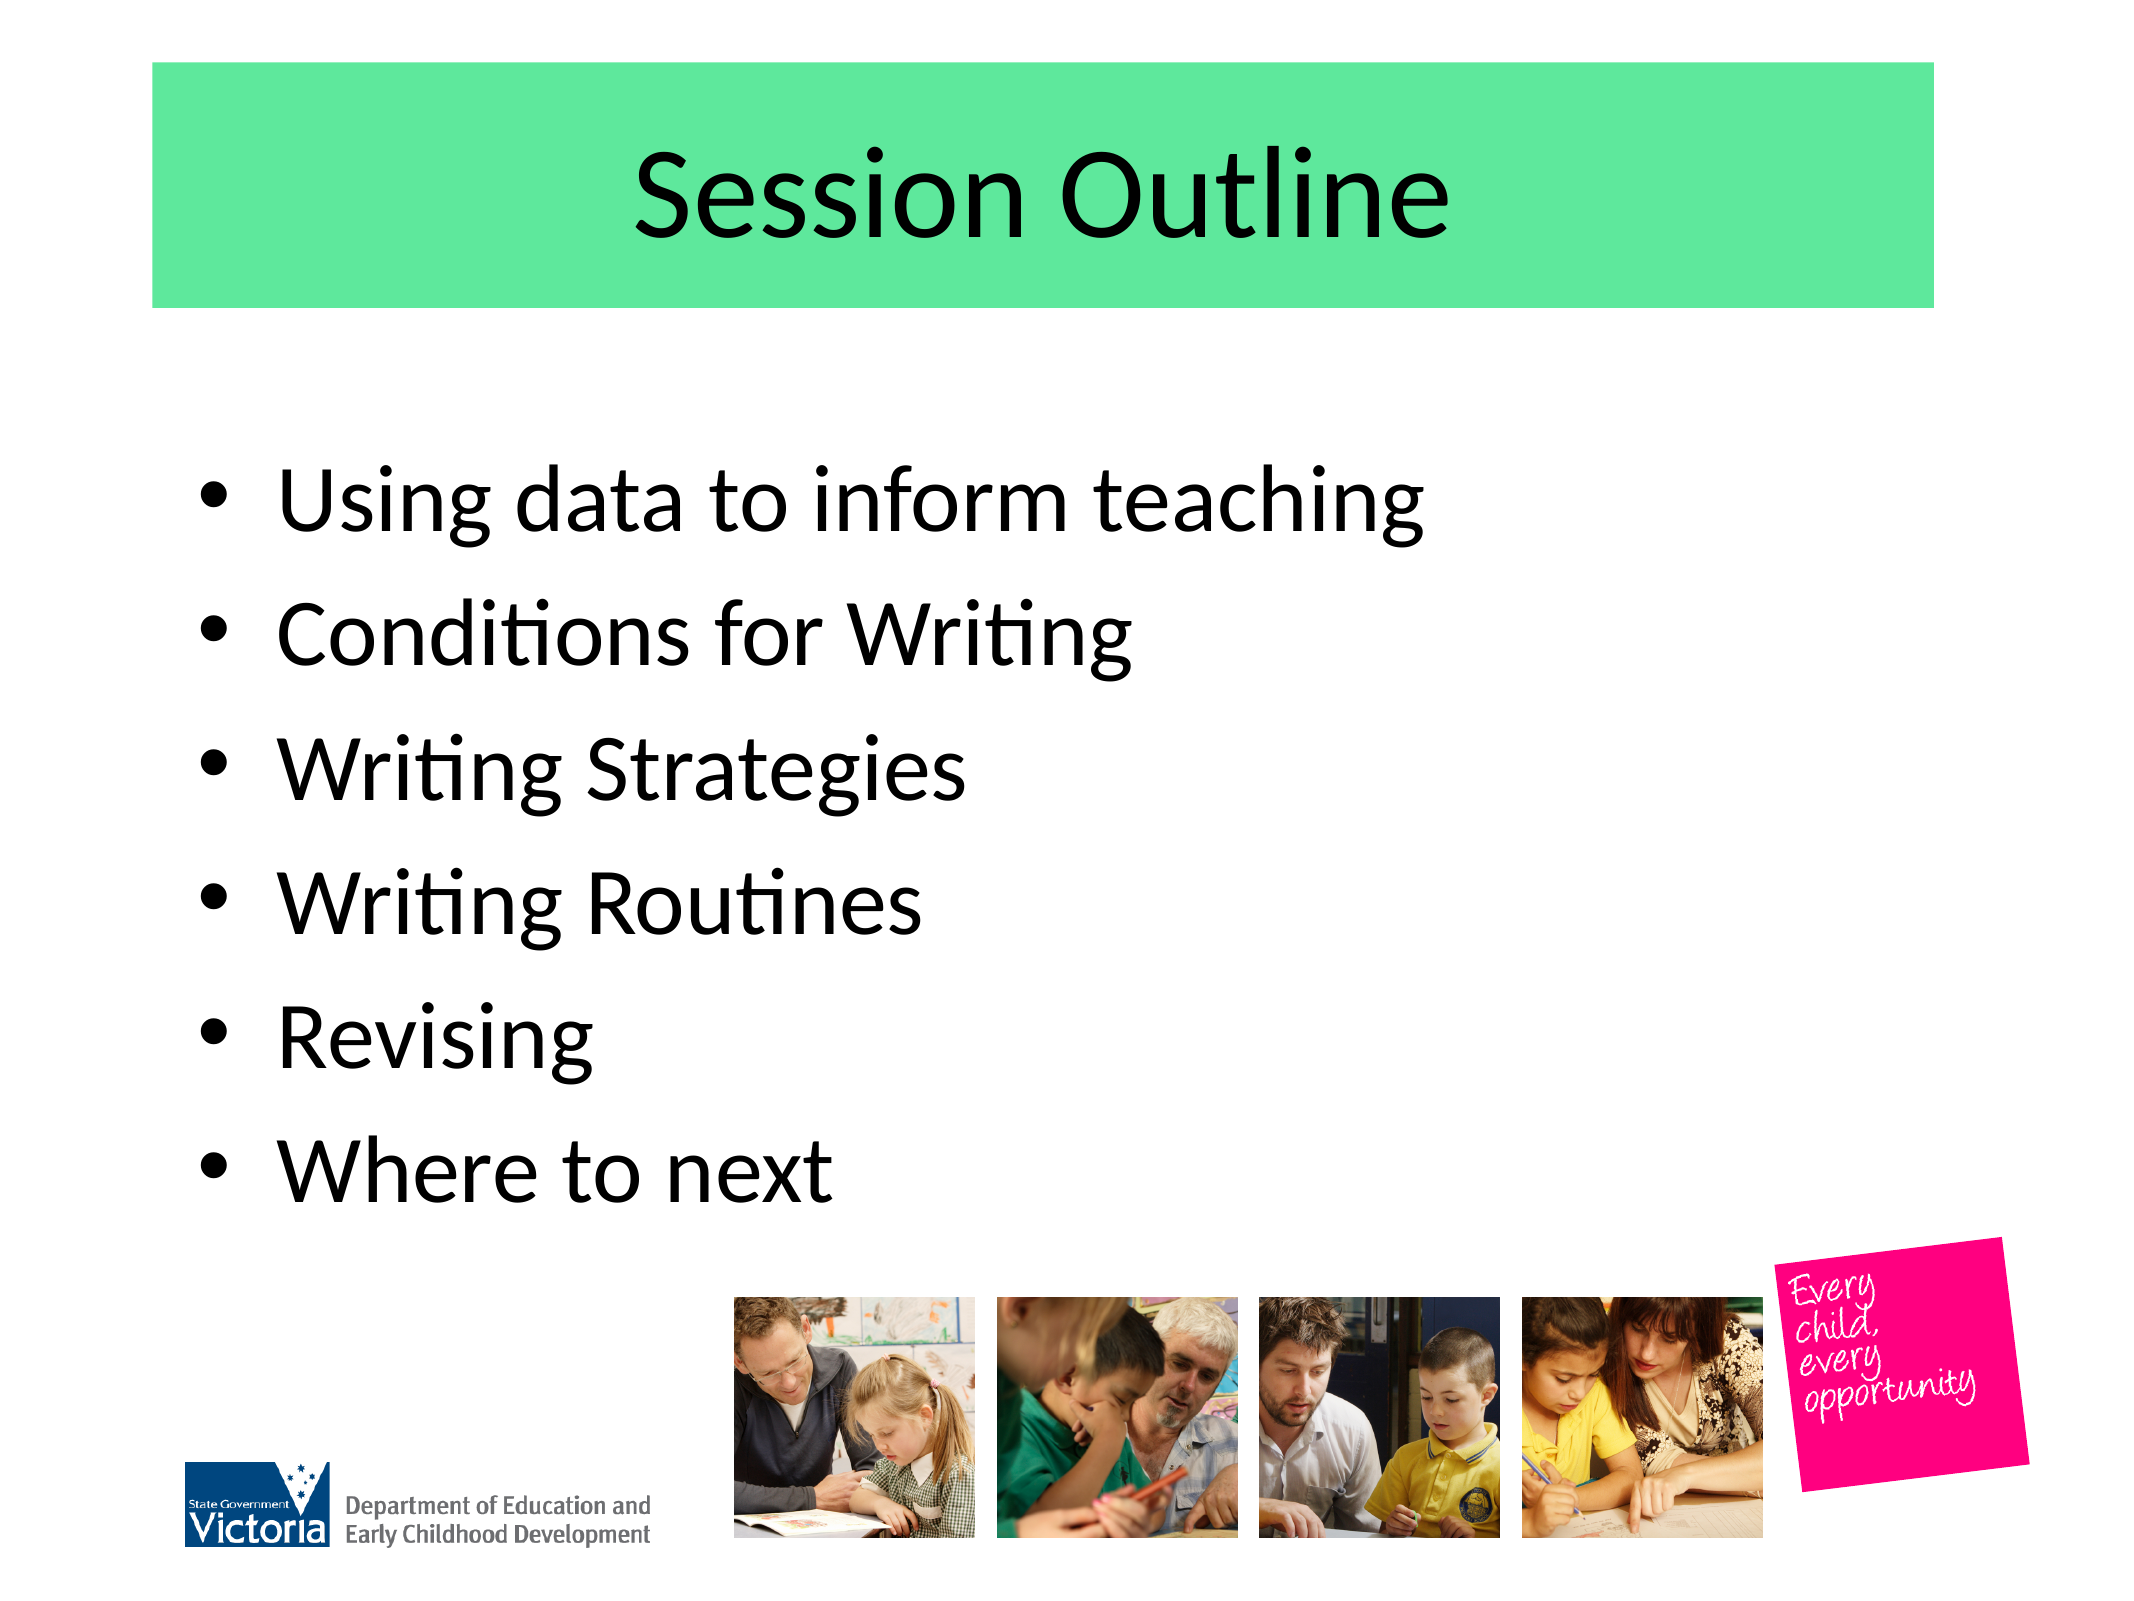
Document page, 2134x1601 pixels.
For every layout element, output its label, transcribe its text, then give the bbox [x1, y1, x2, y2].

picture [997, 1297, 1238, 1538]
picture [734, 1297, 975, 1538]
picture [1774, 1236, 2030, 1493]
title Session Outline [152, 62, 1935, 309]
picture [1522, 1297, 1763, 1538]
list Using data to inform teaching Conditions for Writing Writing Strategies Writing Routines Revising Where to next [175, 424, 1923, 1238]
picture [185, 1462, 650, 1548]
picture [1259, 1297, 1500, 1538]
